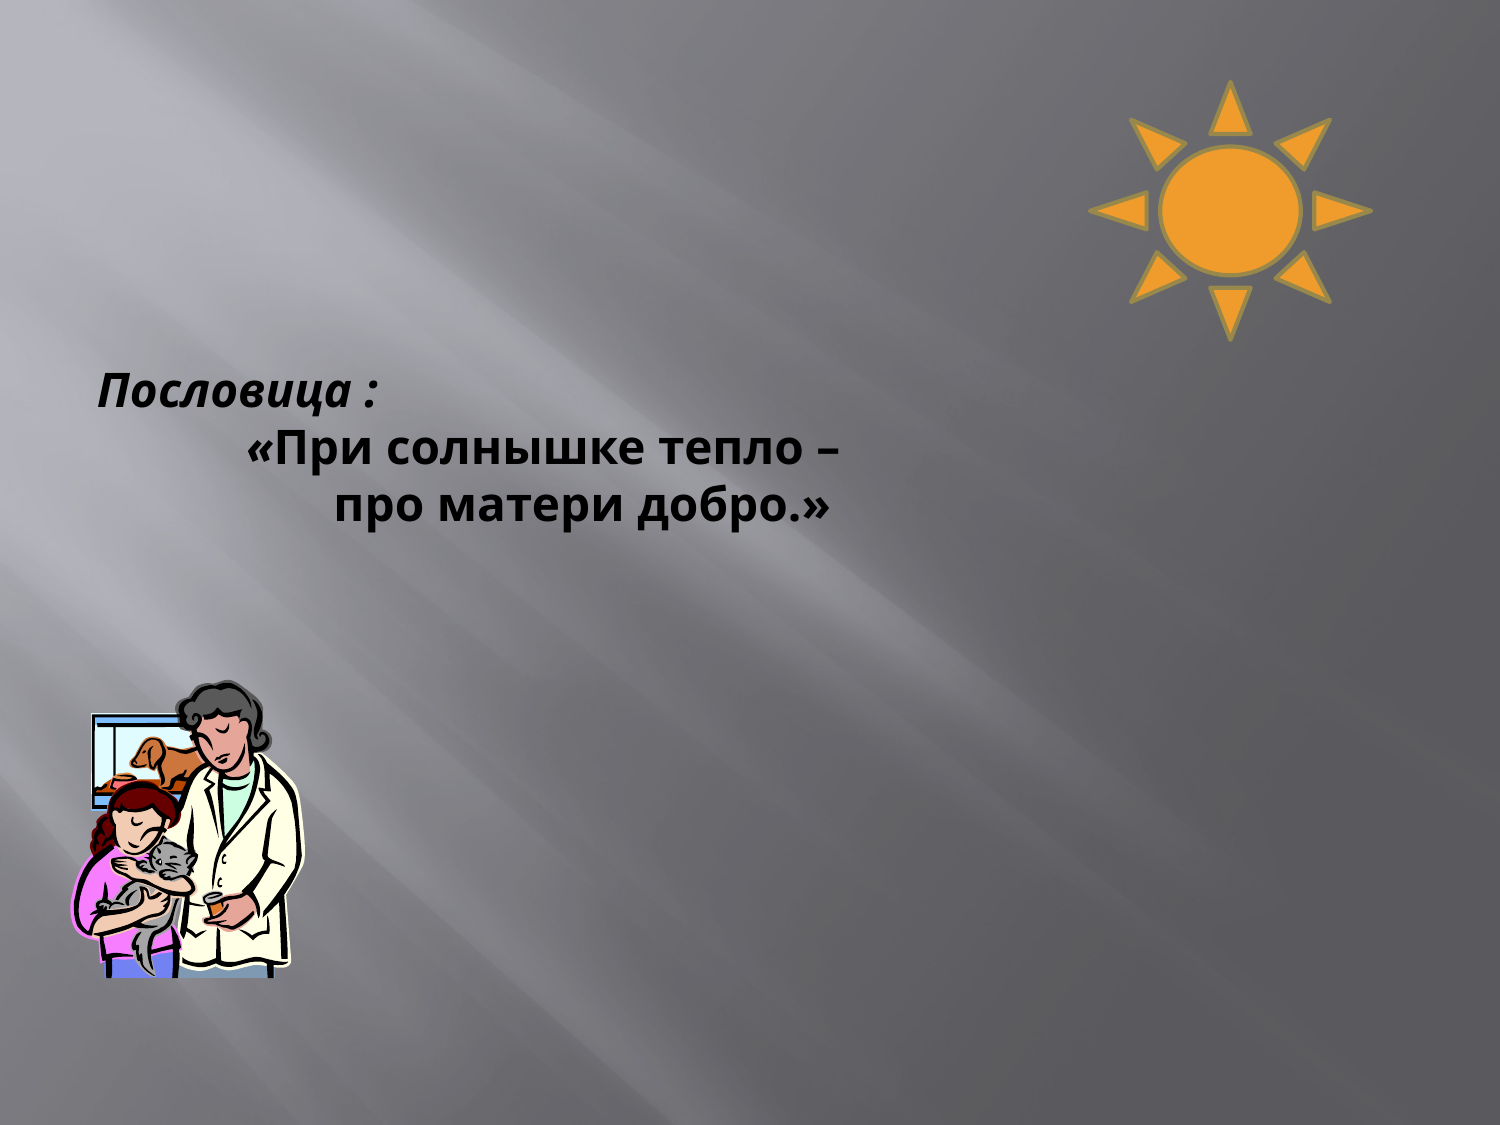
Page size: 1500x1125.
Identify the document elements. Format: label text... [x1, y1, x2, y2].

text_box [1158, 144, 1303, 278]
text_box [1129, 117, 1188, 172]
title Пословица : «При солнышке тепло – про матери добро.» [82, 351, 1432, 539]
text_box [1129, 250, 1188, 304]
text_box [1087, 190, 1149, 232]
text_box [1208, 285, 1253, 342]
text_box [1208, 79, 1253, 137]
text_box [1273, 117, 1332, 172]
text_box [1312, 190, 1374, 232]
picture [70, 679, 309, 979]
text_box [1273, 250, 1332, 304]
